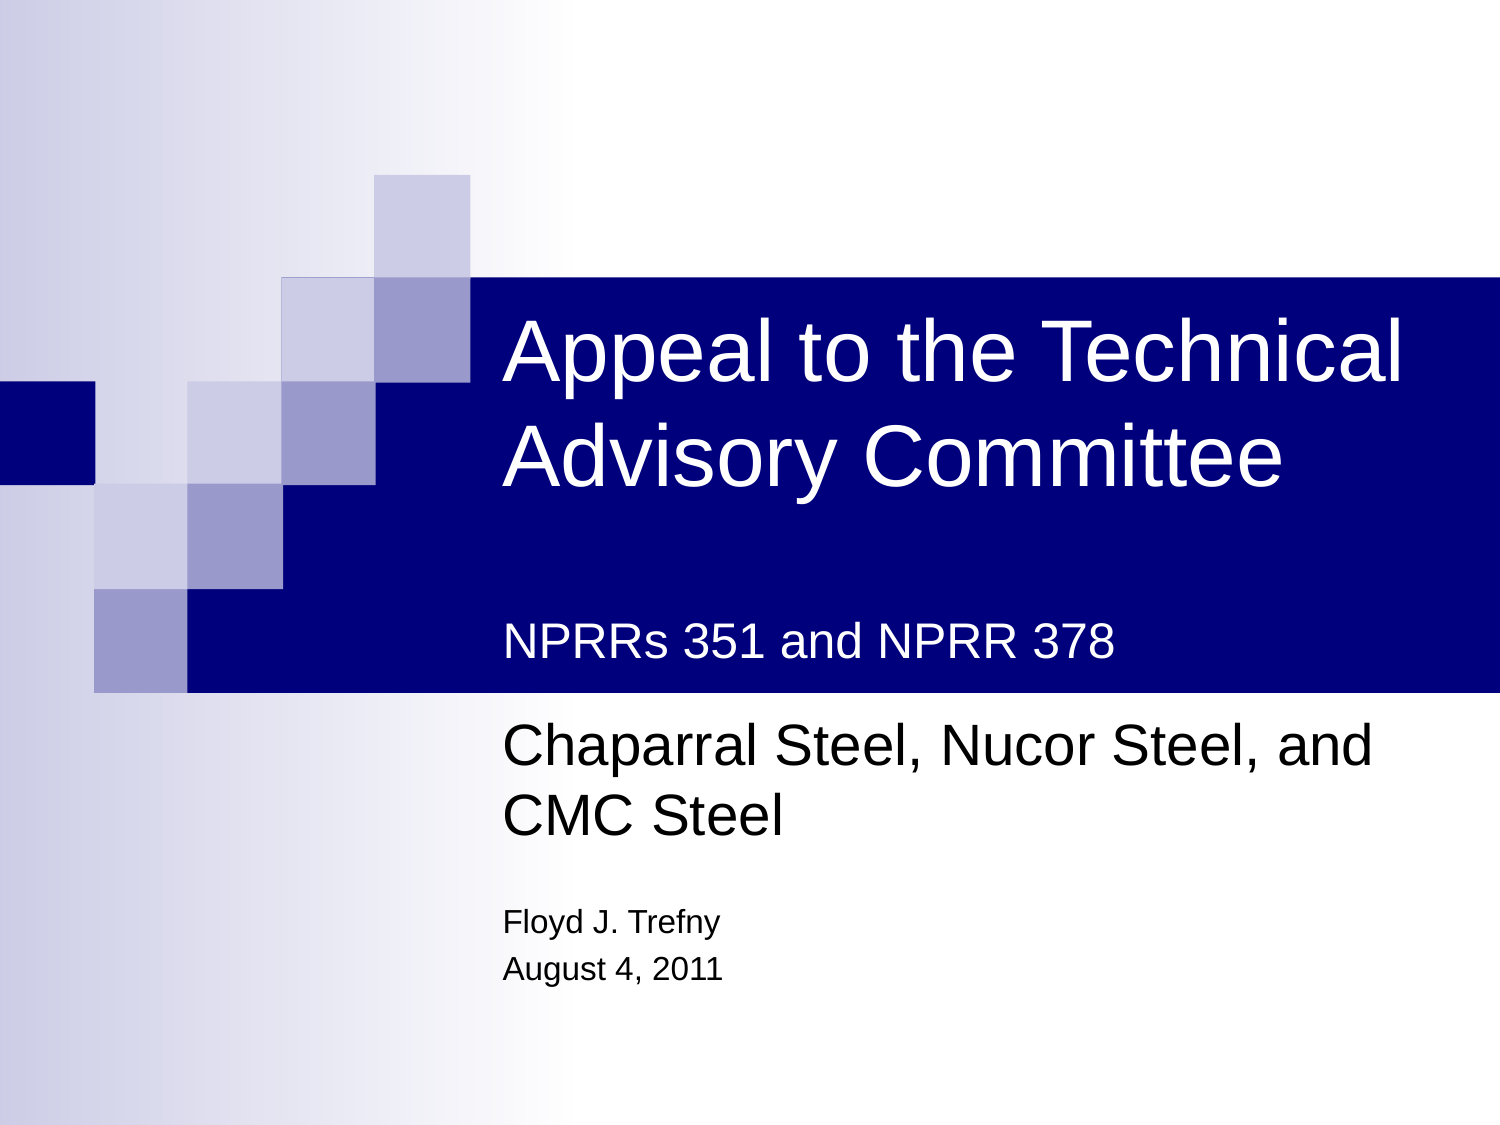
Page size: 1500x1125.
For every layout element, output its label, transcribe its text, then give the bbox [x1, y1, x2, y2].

subtitle Chaparral Steel, Nucor Steel, and CMC Steel Floyd J. Trefny August 4, 2011 [487, 699, 1476, 1101]
title Appeal to the Technical Advisory Committee NPRRs 351 and NPRR 378 [487, 299, 1476, 663]
